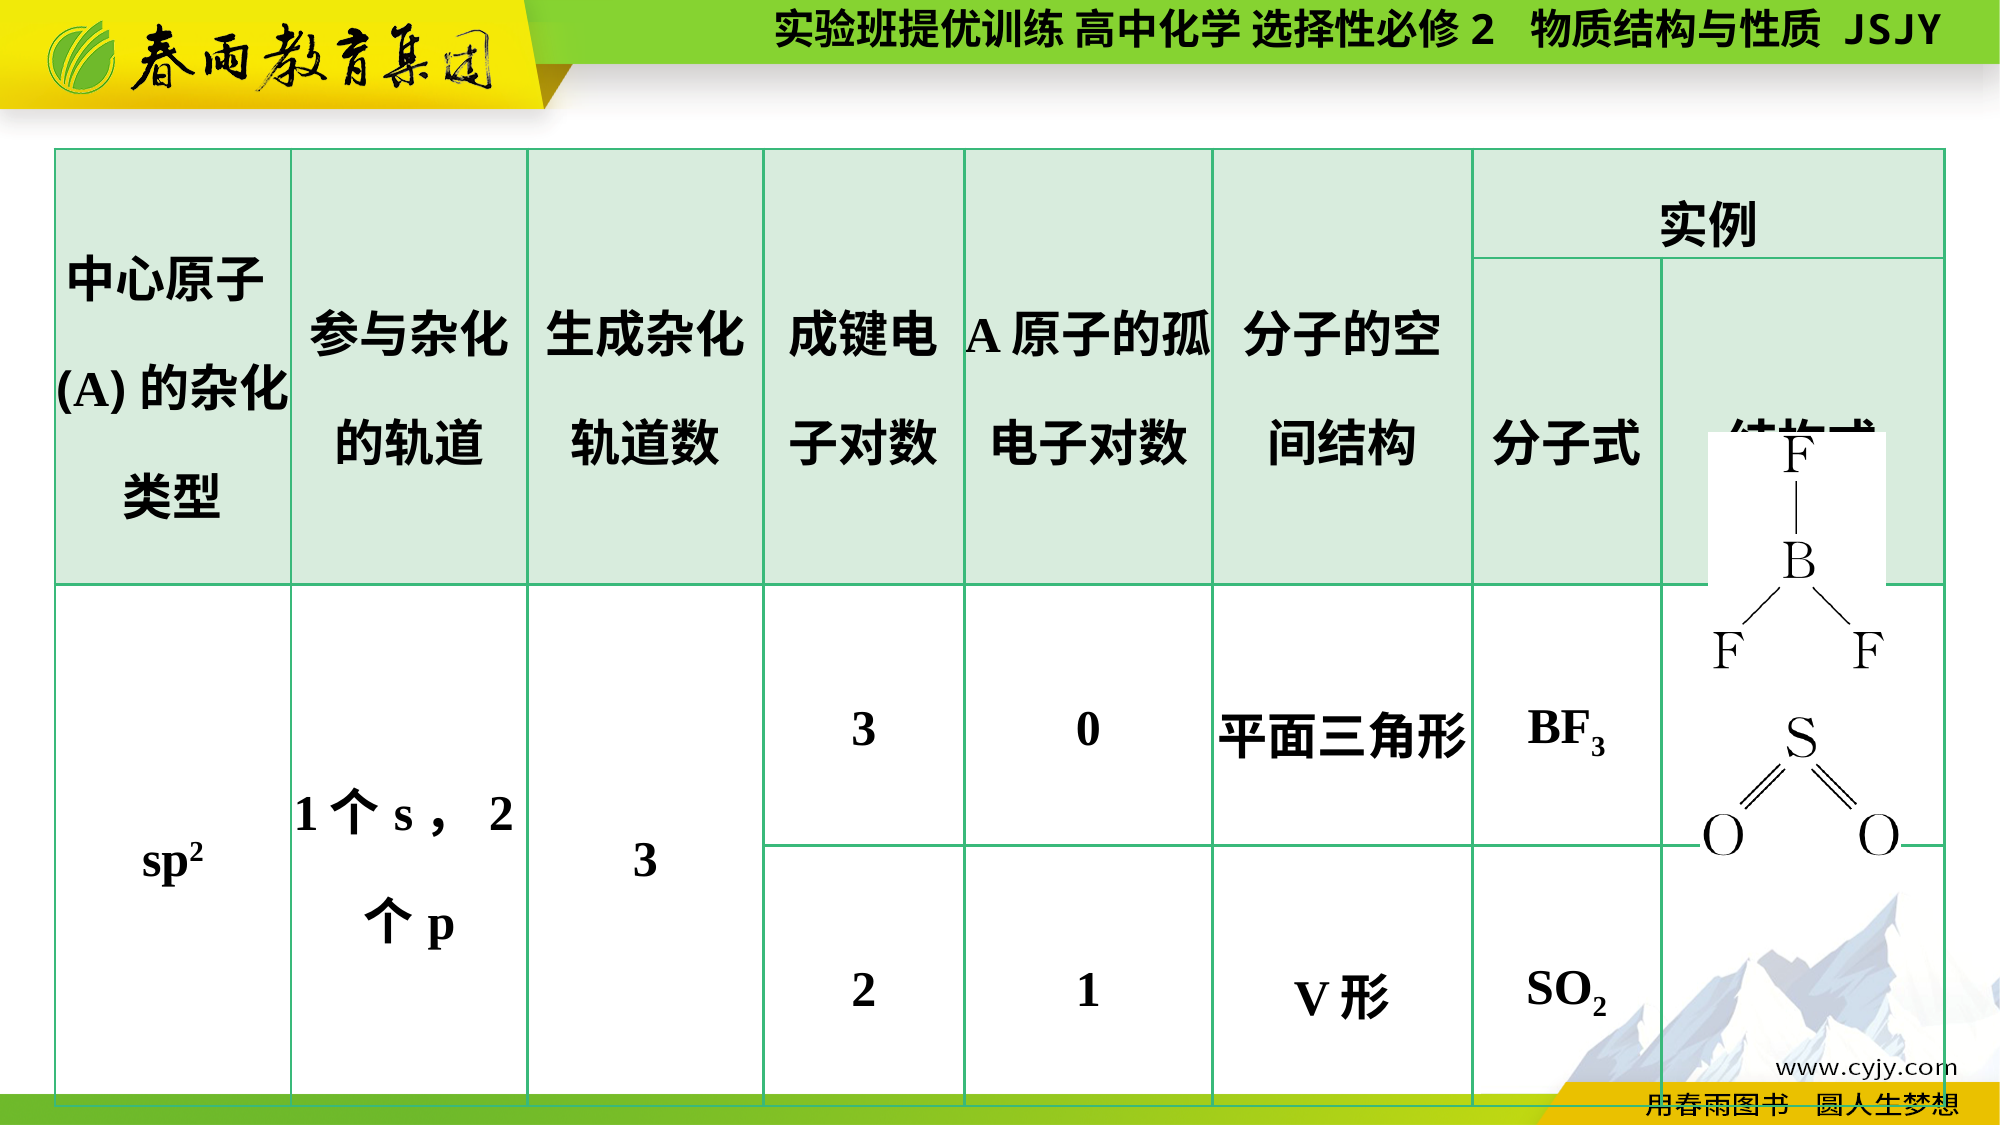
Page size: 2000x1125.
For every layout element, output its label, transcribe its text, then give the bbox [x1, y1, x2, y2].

table_cell 3 [765, 586, 963, 844]
table_cell 1个s，2个p [292, 586, 526, 1105]
table_header A原子的孤电子对数 [966, 150, 1211, 583]
table_header 生成杂化 轨道数 [529, 150, 762, 583]
table_header 分子的空 间结构 [1214, 150, 1471, 583]
table_header 参与杂化 的轨道 [292, 150, 526, 583]
table_cell sp2 [56, 586, 290, 1105]
table_cell 3 [529, 586, 762, 1105]
table_cell [1663, 586, 1943, 844]
picture [0, 0, 2000, 1125]
table_cell 0 [966, 586, 1211, 844]
table_cell 分子式 [1474, 259, 1660, 583]
table_cell [1663, 847, 1943, 1105]
table_header 中心原子(A)的杂化类型 [56, 150, 290, 583]
table_header 实例 [1474, 150, 1943, 257]
table_cell V形 [1214, 847, 1471, 1105]
table_cell BF3 [1474, 586, 1660, 844]
table_cell 结构式 [1663, 259, 1943, 583]
table_cell 平面三角形 [1214, 586, 1471, 844]
table_header 成键电 子对数 [765, 150, 963, 583]
table_cell 2 [765, 847, 963, 1105]
table_cell SO2 [1474, 847, 1660, 1105]
table_cell 1 [966, 847, 1211, 1105]
